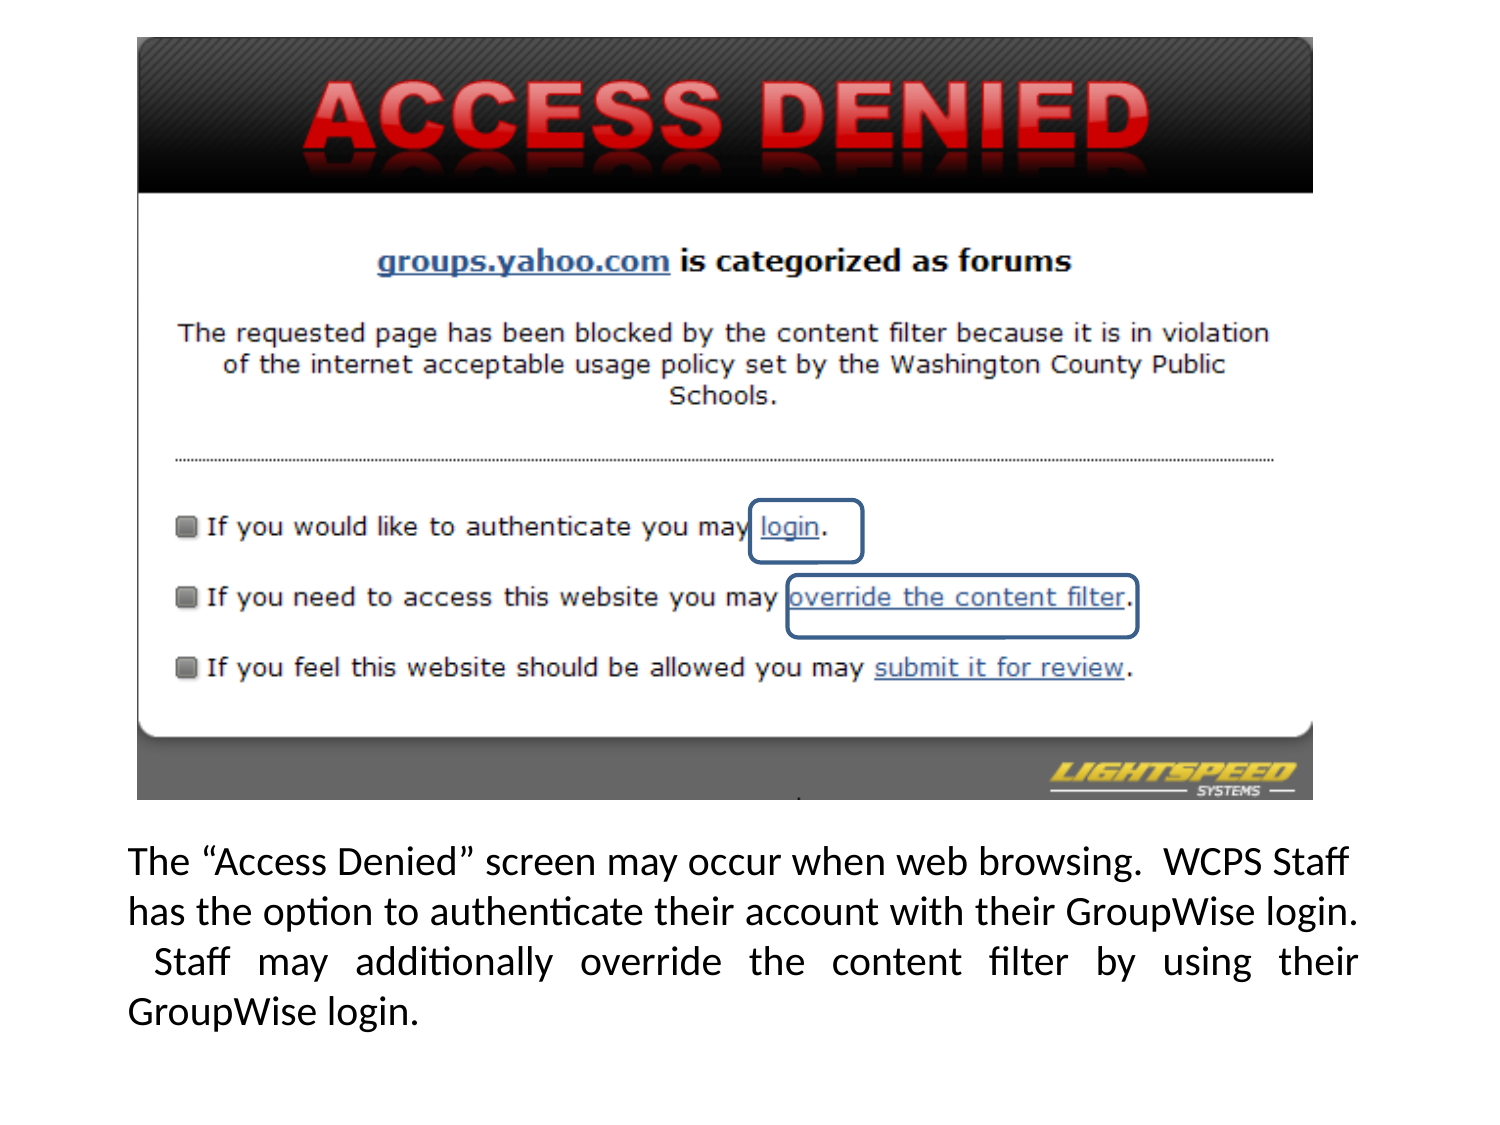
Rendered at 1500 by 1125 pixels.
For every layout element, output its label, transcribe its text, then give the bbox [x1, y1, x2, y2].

title The “Access Denied” screen may occur when web browsing. WCPS Staff has the option to authenticate their account with their GroupWise login. Staff may additionally override the content filter by using their GroupWise login. [112, 825, 1375, 1042]
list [137, 37, 1313, 801]
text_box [749, 499, 1138, 638]
